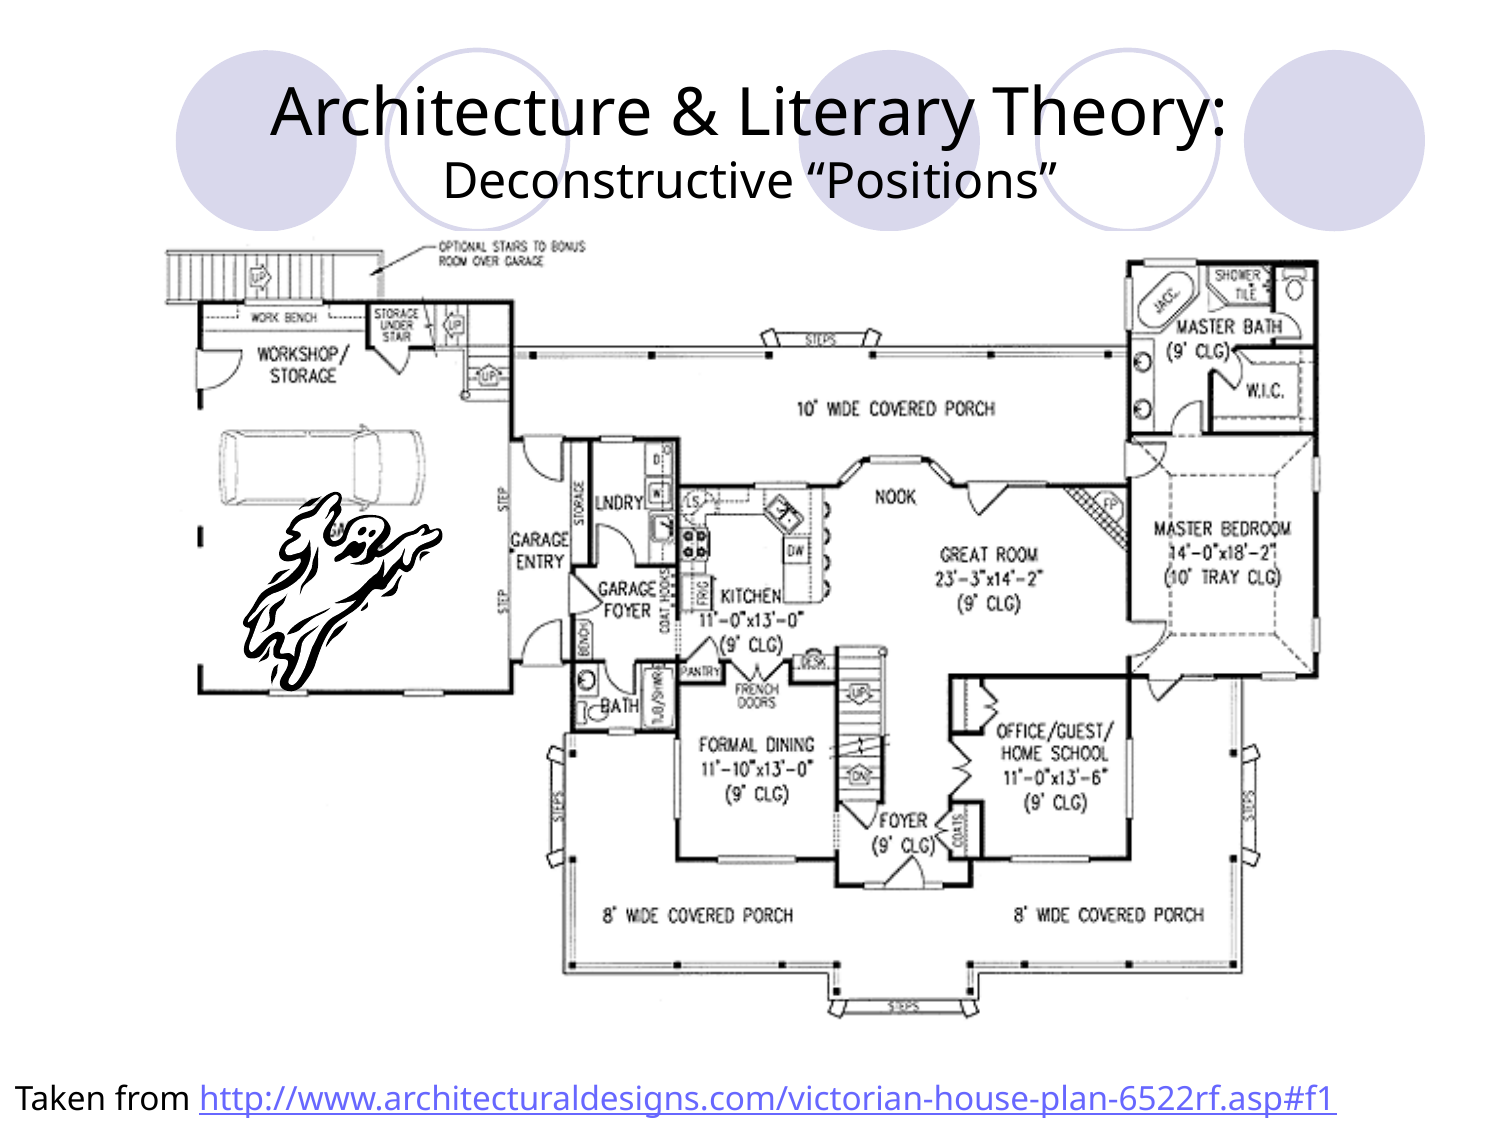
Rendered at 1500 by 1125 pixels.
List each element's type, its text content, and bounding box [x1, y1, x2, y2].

title Architecture & Literary Theory: Deconstructive “Positions” [74, 44, 1426, 233]
text_box Taken from http://www.architecturaldesigns.com/victorian-house-plan-6522rf.asp#f1 [0, 1069, 1436, 1125]
picture [159, 231, 1330, 1033]
